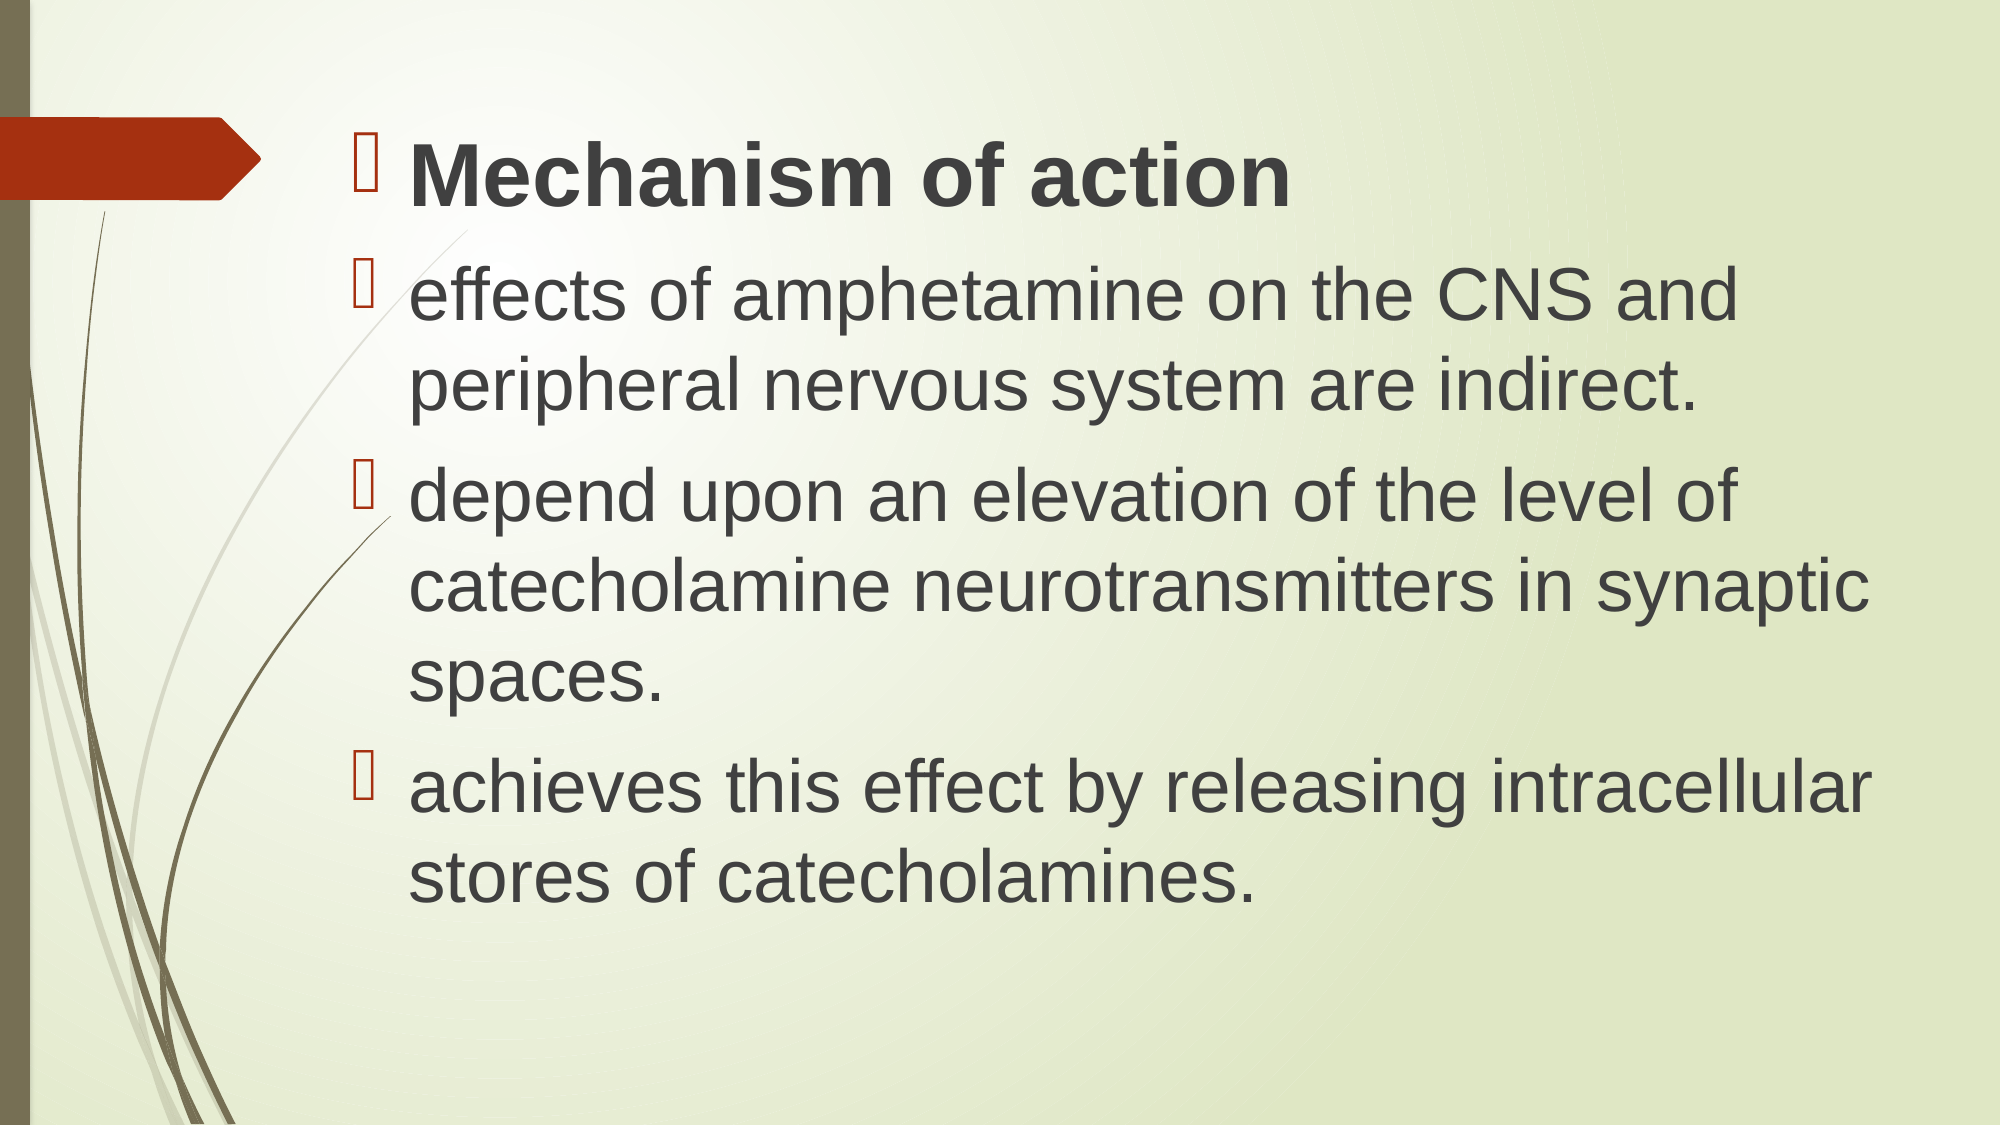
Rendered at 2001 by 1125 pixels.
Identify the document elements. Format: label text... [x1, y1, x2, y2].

list Mechanism of action effects of amphetamine on the CNS and peripheral nervous system are indirect. depend upon an elevation of the level of catecholamine neurotransmitters in synaptic spaces. achieves this effect by releasing intracellular stores of catecholamines. [336, 109, 1952, 1092]
title . [417, 102, 426, 109]
